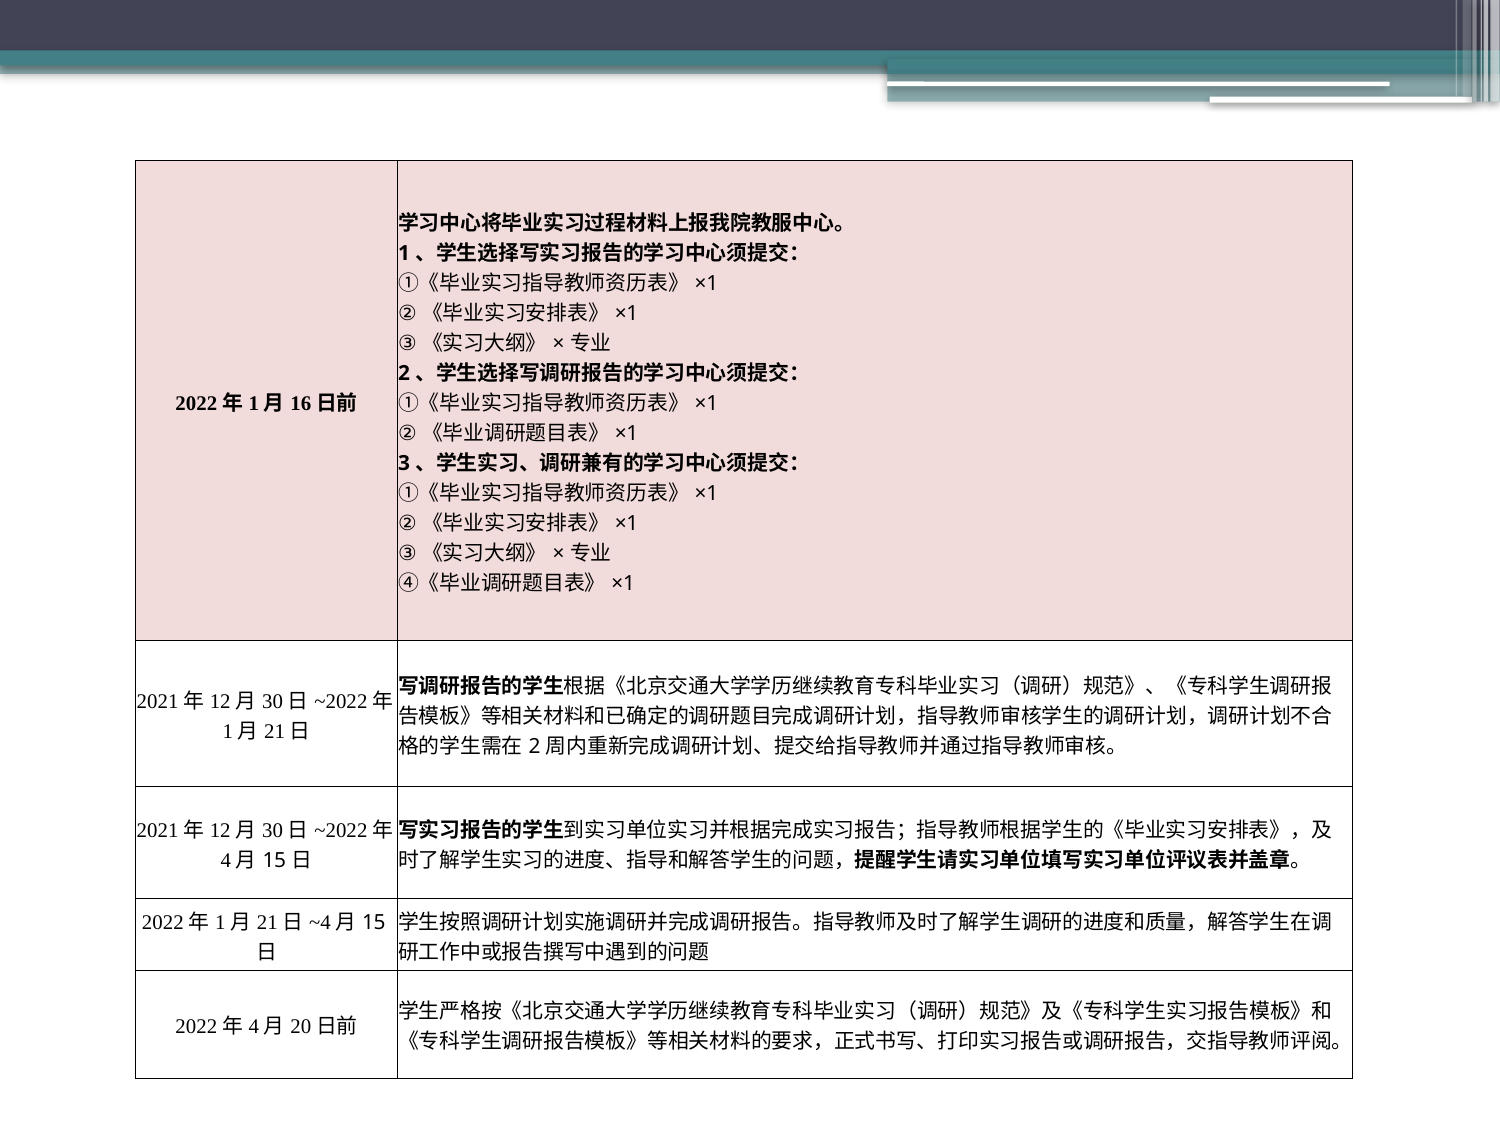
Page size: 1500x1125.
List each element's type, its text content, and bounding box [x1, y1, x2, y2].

table_cell 2022年1月21日~4月15日 [136, 899, 397, 970]
table_cell 2022年4月20日前 [136, 971, 397, 1078]
table_cell 学生严格按《北京交通大学学历继续教育专科毕业实习（调研）规范》及《专科学生实习报告模板》和《专科学生调研报告模板》等相关材料的要求，正式书写、打印实习报告或调研报告，交指导教师评阅。 [398, 971, 1352, 1078]
table_cell 学生按照调研计划实施调研并完成调研报告。指导教师及时了解学生调研的进度和质量，解答学生在调研工作中或报告撰写中遇到的问题 [398, 899, 1352, 970]
table_header 学习中心将毕业实习过程材料上报我院教服中心。 1、学生选择写实习报告的学习中心须提交： ①《毕业实习指导教师资历表》×1 ②《毕业实习安排表》×1 ③《实习大纲》×专业 2、学生选择写调研报告的学习中心须提交： ①《毕业实习指导教师资历表》×1 ②《毕业调研题目表》×1 3、学生实习、调研兼有的学习中心须提交： ①《毕业实习指导教师资历表》×1 ②《毕业实习安排表》×1 ③《实习大纲》×专业 ④《毕业调研题目表》×1 [398, 161, 1352, 640]
table_cell 写实习报告的学生到实习单位实习并根据完成实习报告；指导教师根据学生的《毕业实习安排表》，及时了解学生实习的进度、指导和解答学生的问题，提醒学生请实习单位填写实习单位评议表并盖章。 [398, 787, 1352, 898]
table_cell 2021年12月30日~2022年1月21日 [136, 641, 397, 786]
table_cell 写调研报告的学生根据《北京交通大学学历继续教育专科毕业实习（调研）规范》、《专科学生调研报告模板》等相关材料和已确定的调研题目完成调研计划，指导教师审核学生的调研计划，调研计划不合格的学生需在2周内重新完成调研计划、提交给指导教师并通过指导教师审核。 [398, 641, 1352, 786]
table_cell 2021年12月30日~2022年4月15日 [136, 787, 397, 898]
table_header 2022年1月16日前 [136, 161, 397, 640]
